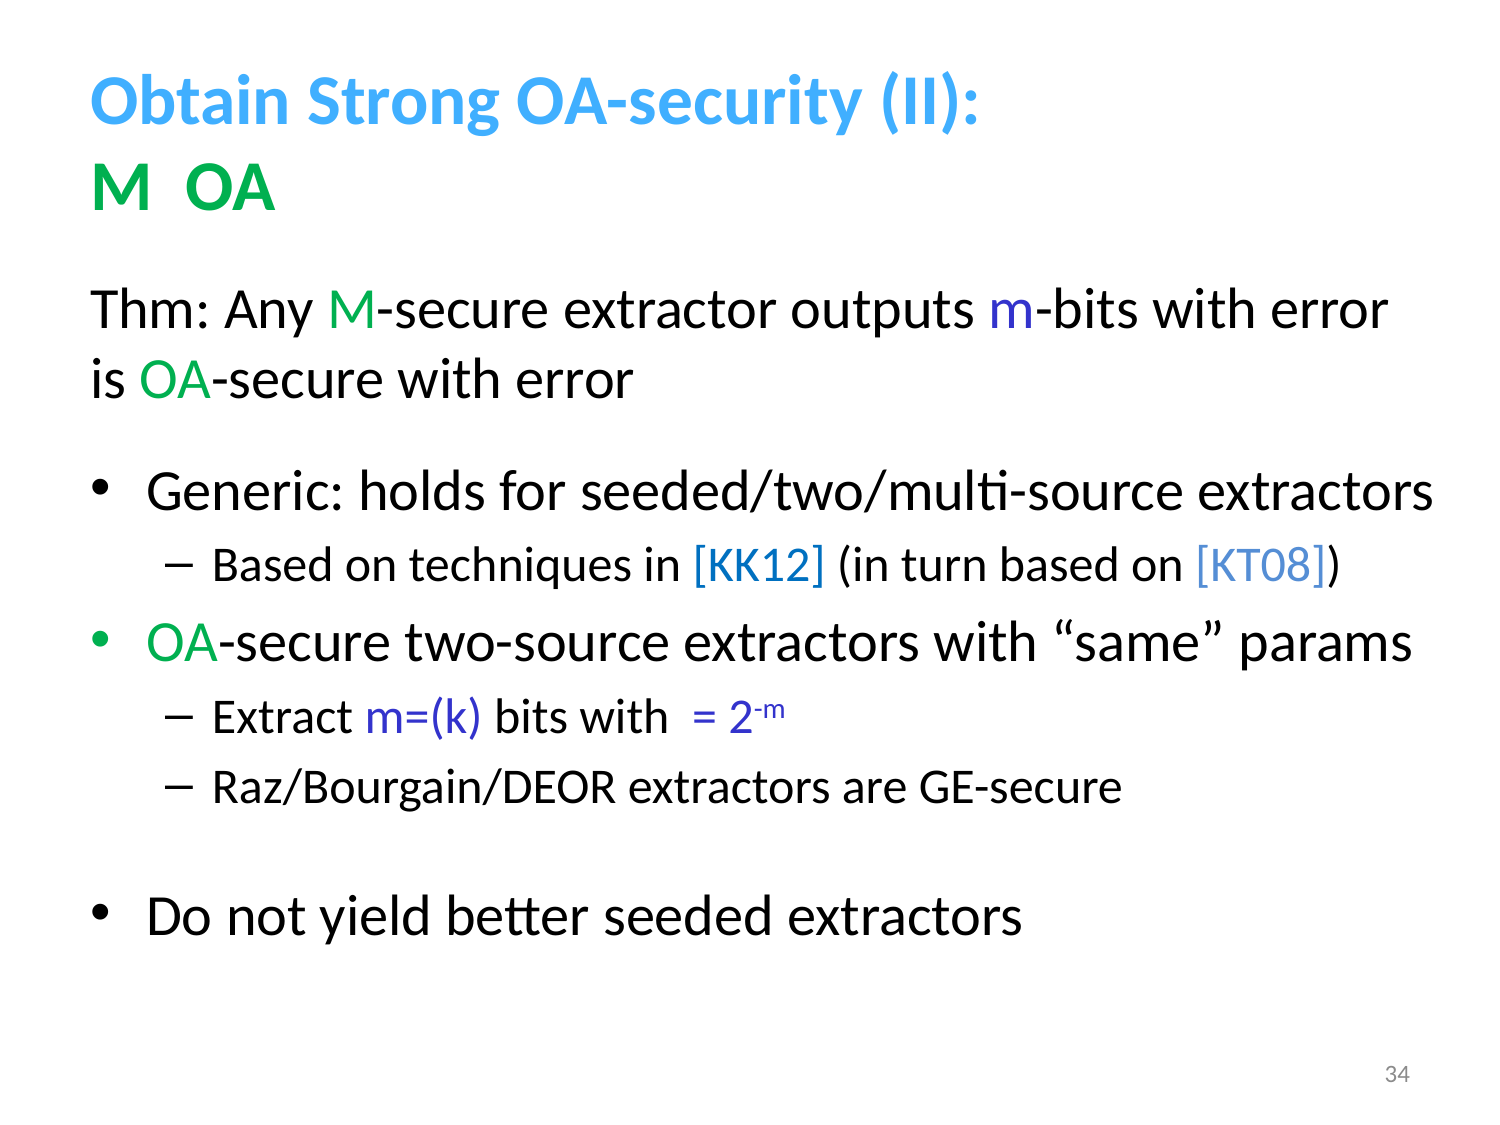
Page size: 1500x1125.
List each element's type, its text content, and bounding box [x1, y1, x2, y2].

slide_number 34 [1074, 1042, 1425, 1103]
